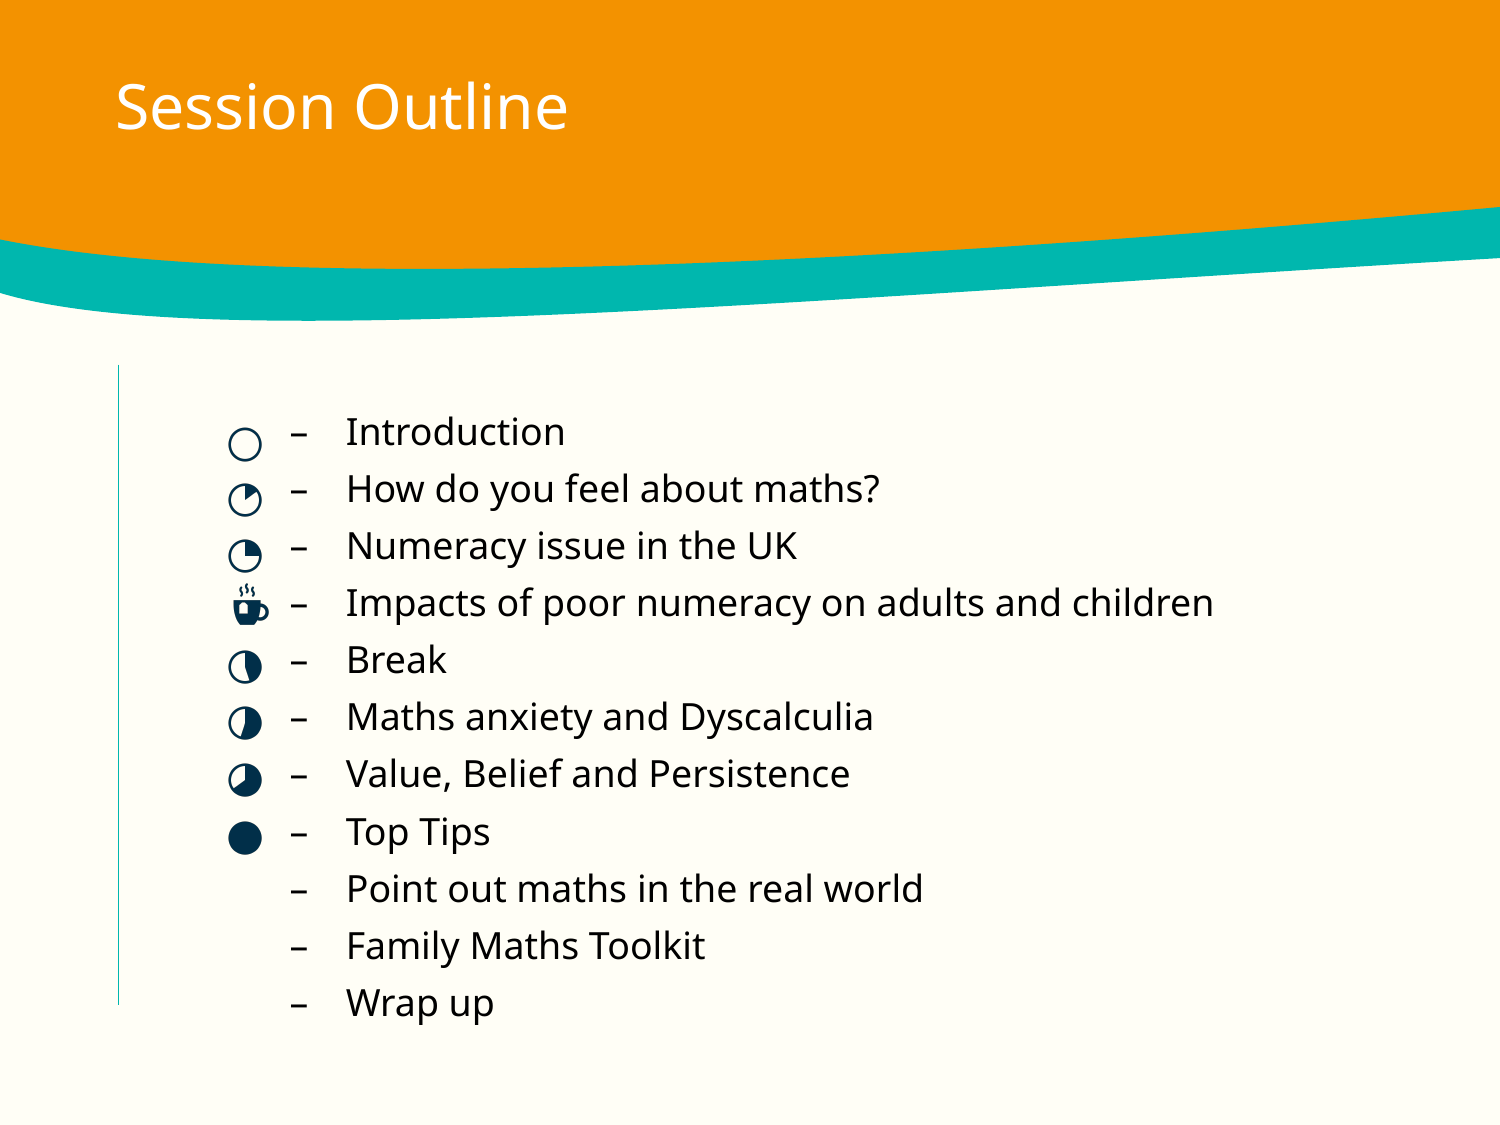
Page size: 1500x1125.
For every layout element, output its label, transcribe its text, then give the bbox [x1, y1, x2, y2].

picture [224, 702, 266, 744]
picture [224, 817, 266, 859]
list Introduction How do you feel about maths? Numeracy issue in the UK Impacts of poor numeracy on adults and children Break Maths anxiety and Dyscalculia Value, Belief and Persistence Top Tips Point out maths in the real world Family Maths Toolkit Wrap up [274, 405, 1500, 1039]
picture [224, 759, 266, 801]
picture [224, 646, 266, 688]
list Session Outline [100, 67, 1411, 258]
picture [224, 479, 266, 521]
picture [224, 423, 266, 466]
picture [224, 535, 278, 631]
